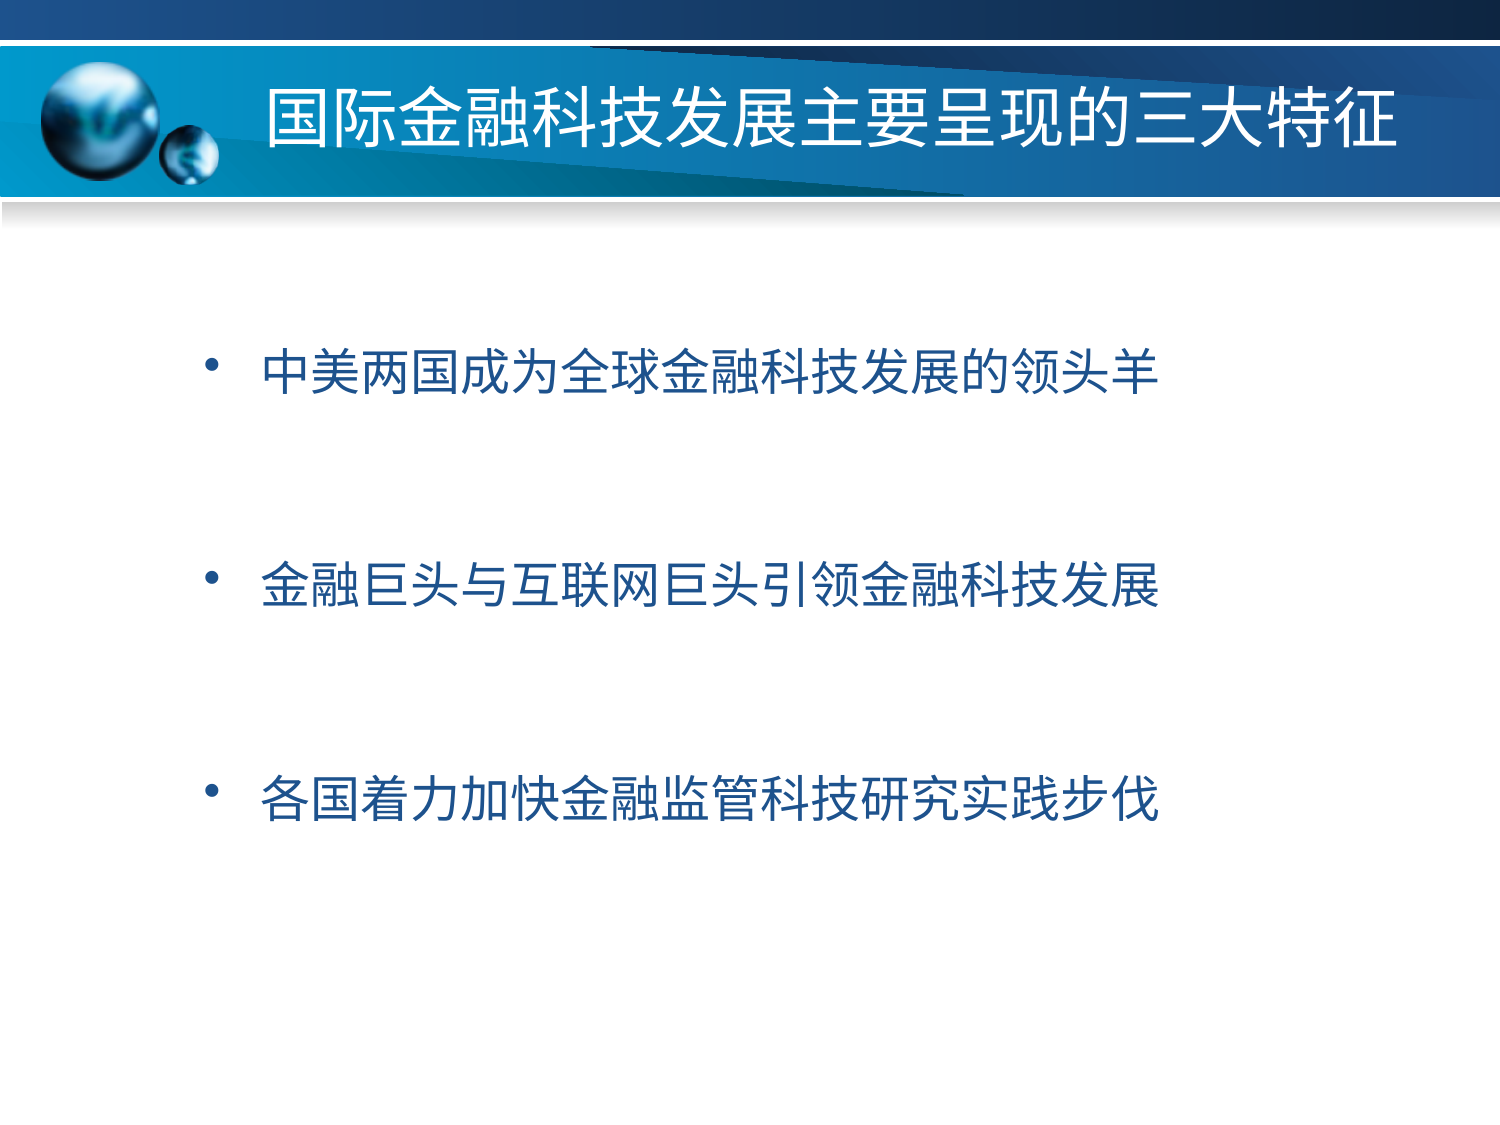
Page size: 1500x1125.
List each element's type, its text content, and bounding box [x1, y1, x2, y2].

text_box 中美两国成为全球金融科技发展的领头羊 [189, 333, 1311, 409]
text_box 各国着力加快金融监管科技研究实践步伐 [189, 759, 1311, 835]
picture [160, 126, 218, 184]
picture [42, 63, 159, 180]
title 国际金融科技发展主要呈现的三大特征 [249, 44, 1426, 188]
text_box 金融巨头与互联网巨头引领金融科技发展 [189, 546, 1311, 622]
